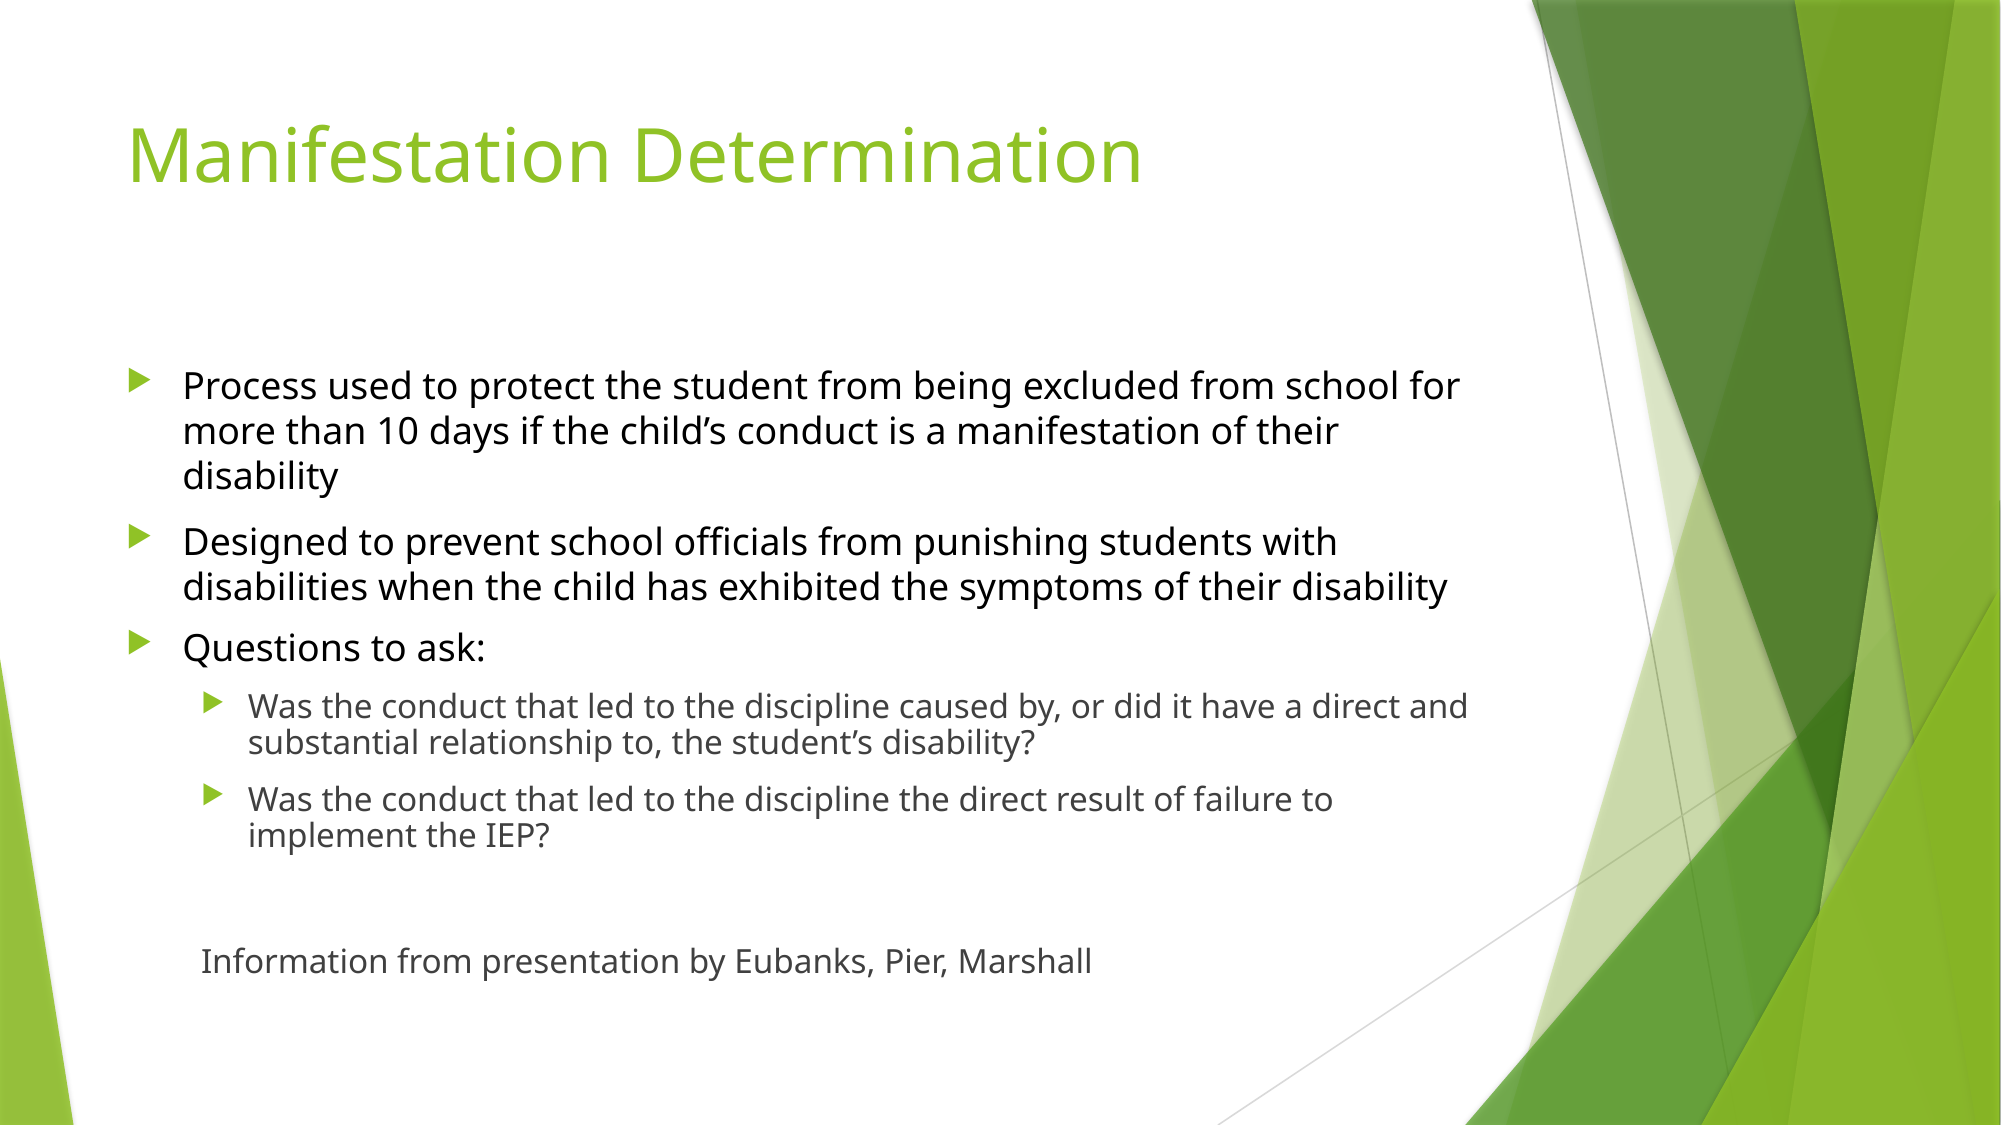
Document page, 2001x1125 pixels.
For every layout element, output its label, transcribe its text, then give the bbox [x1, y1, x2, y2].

title Manifestation Determination [111, 99, 1522, 317]
list Process used to protect the student from being excluded from school for more than 10 days if the child’s conduct is a manifestation of their disability Designed to prevent school officials from punishing students with disabilities when the child has exhibited the symptoms of their disability Questions to ask: Was the conduct that led to the discipline caused by, or did it have a direct and substantial relationship to, the student’s disability? Was the conduct that led to the discipline the direct result of failure to implement the IEP? Information from presentation by Eubanks, Pier, Marshall [111, 354, 1522, 992]
